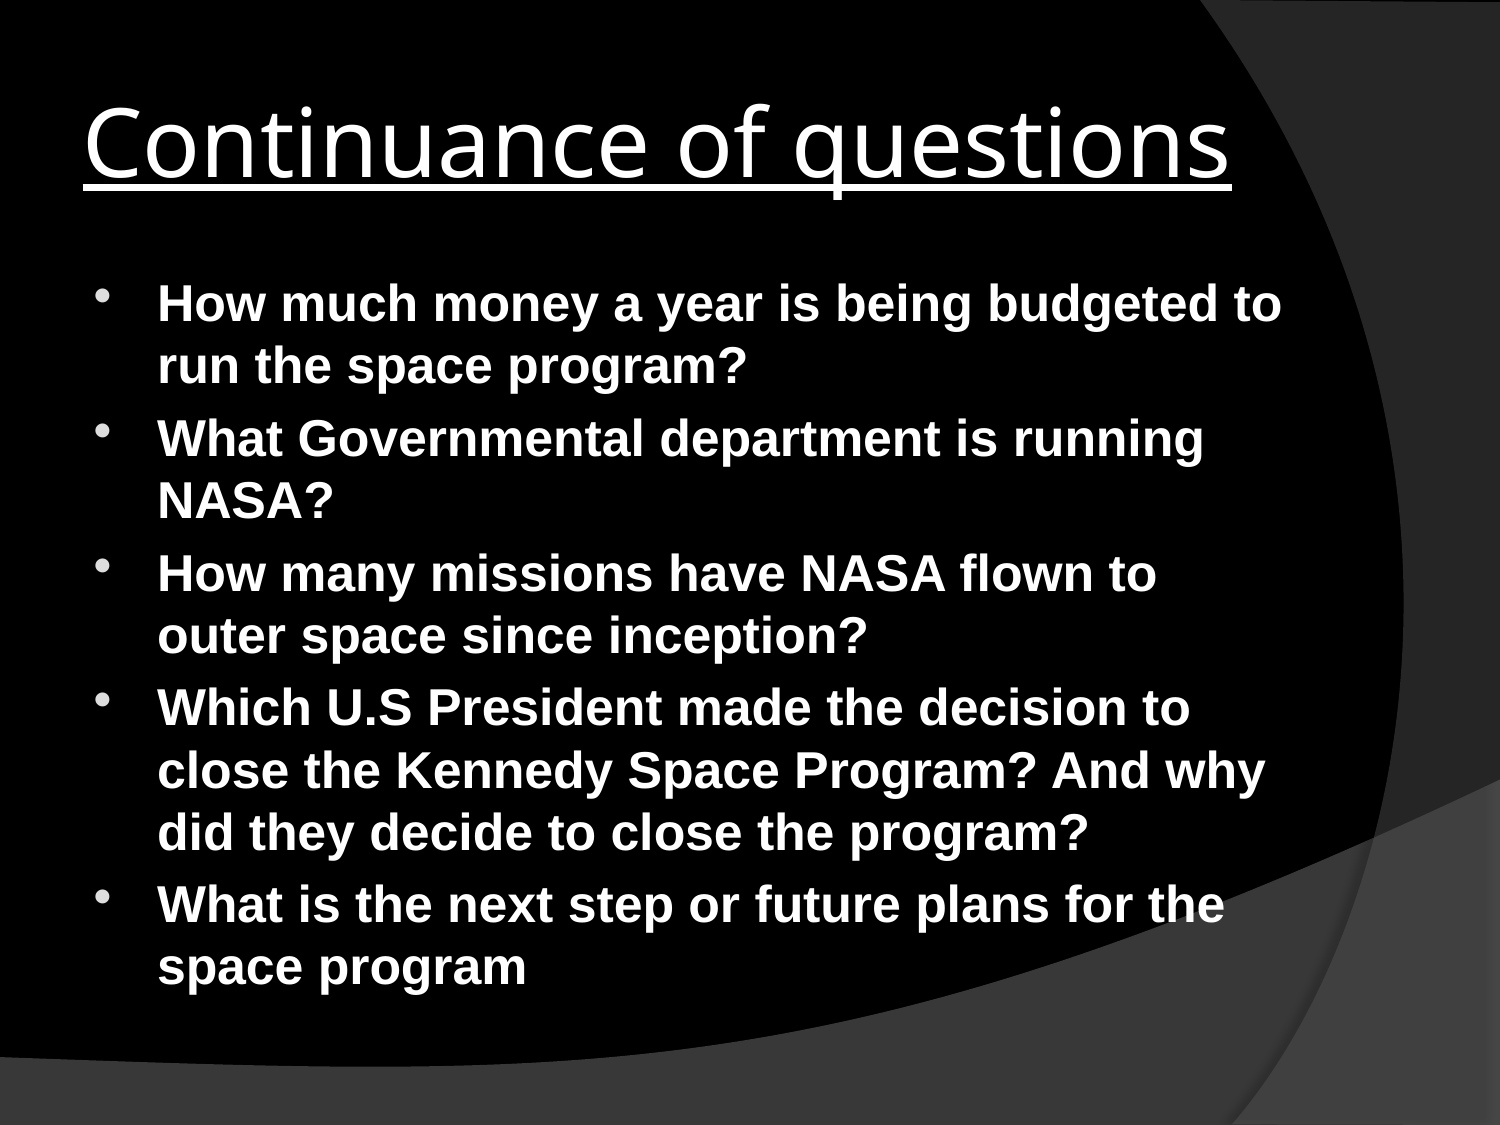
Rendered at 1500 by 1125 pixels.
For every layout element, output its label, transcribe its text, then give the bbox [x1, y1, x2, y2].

title Continuance of questions [75, 45, 1300, 233]
list How much money a year is being budgeted to run the space program? What Governmental department is running NASA? How many missions have NASA flown to outer space since inception? Which U.S President made the decision to close the Kennedy Space Program? And why did they decide to close the program? What is the next step or future plans for the space program [75, 262, 1300, 1005]
